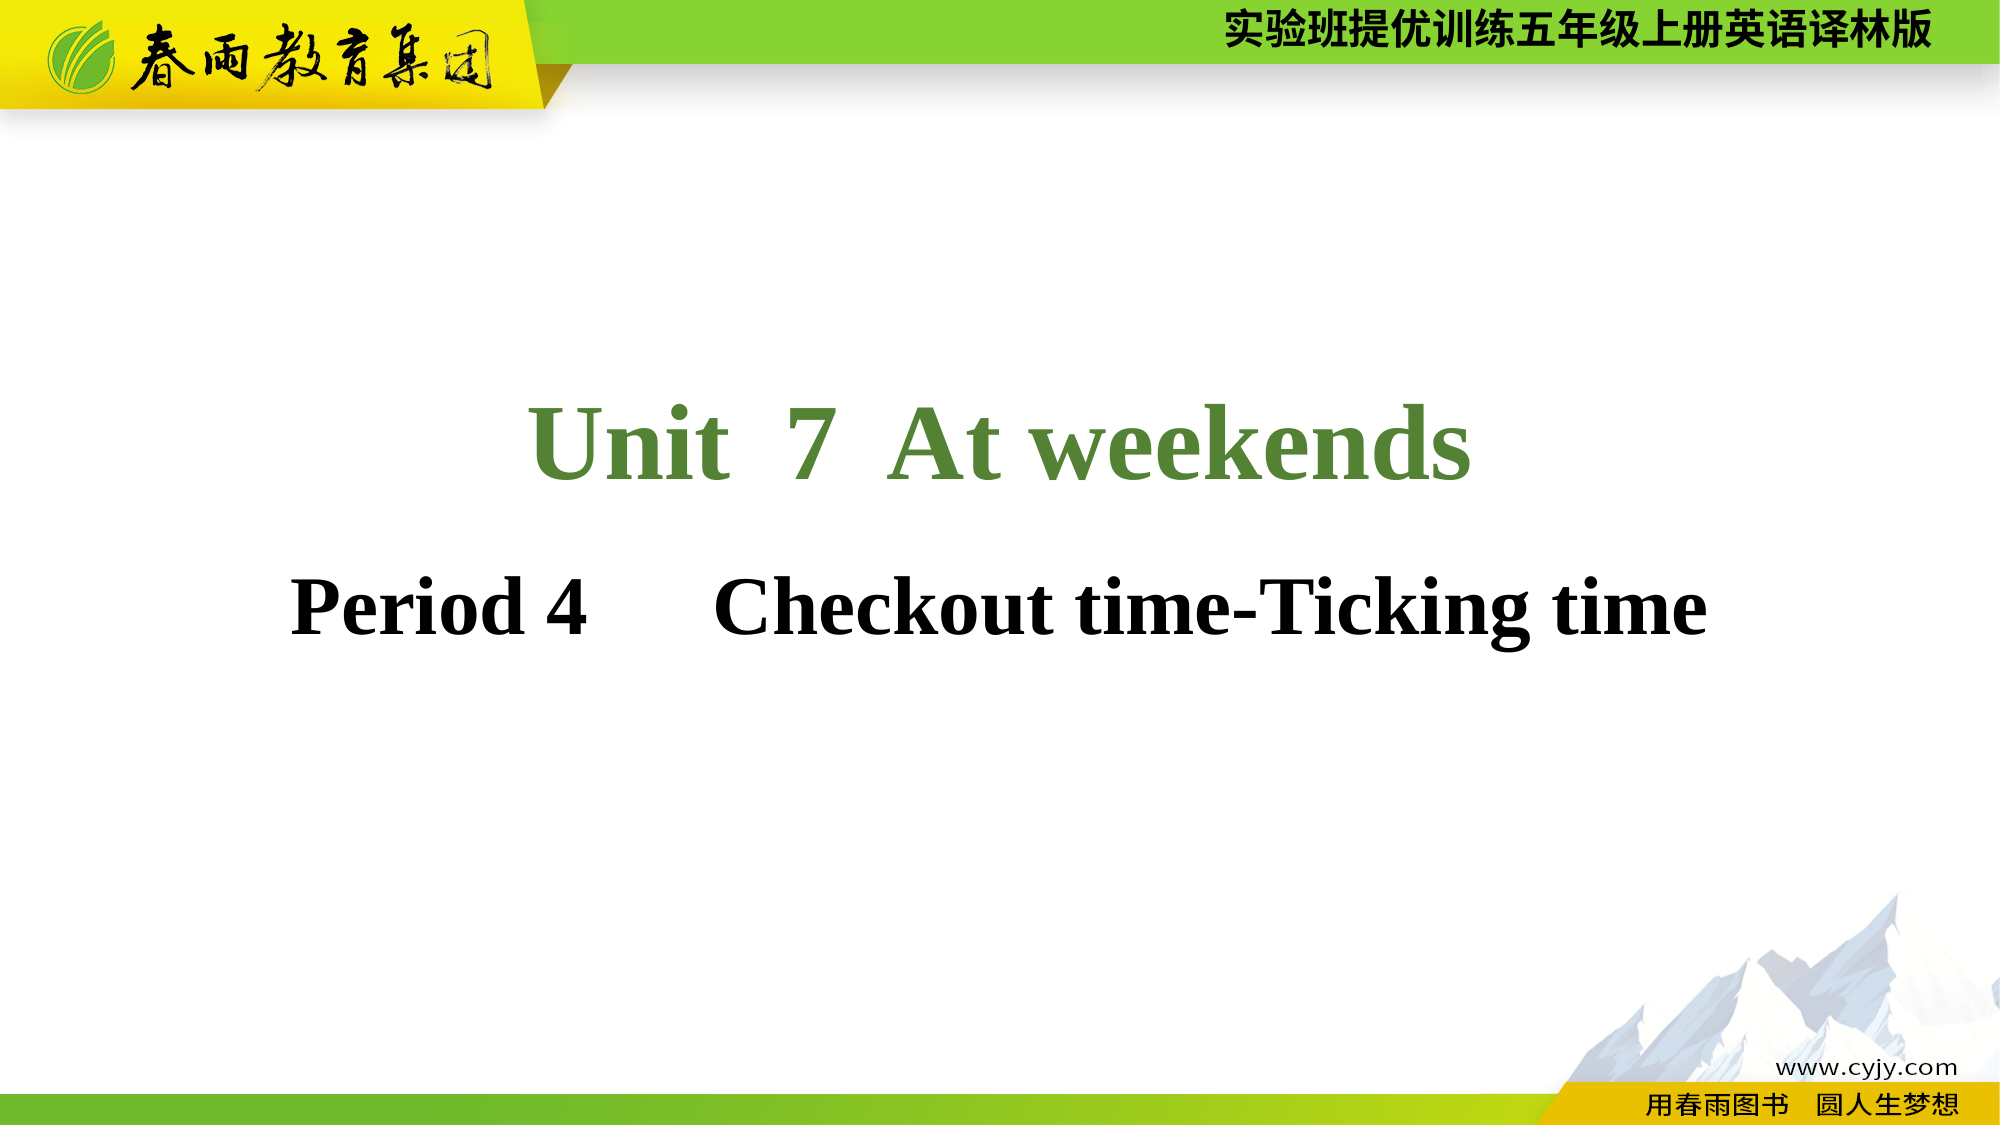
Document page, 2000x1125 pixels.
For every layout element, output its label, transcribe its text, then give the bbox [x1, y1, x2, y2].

picture [0, 0, 2000, 298]
picture [0, 659, 2000, 1125]
text_box Unit 7 At weekends Period 4 Checkout time-Ticking time [0, 298, 2000, 659]
